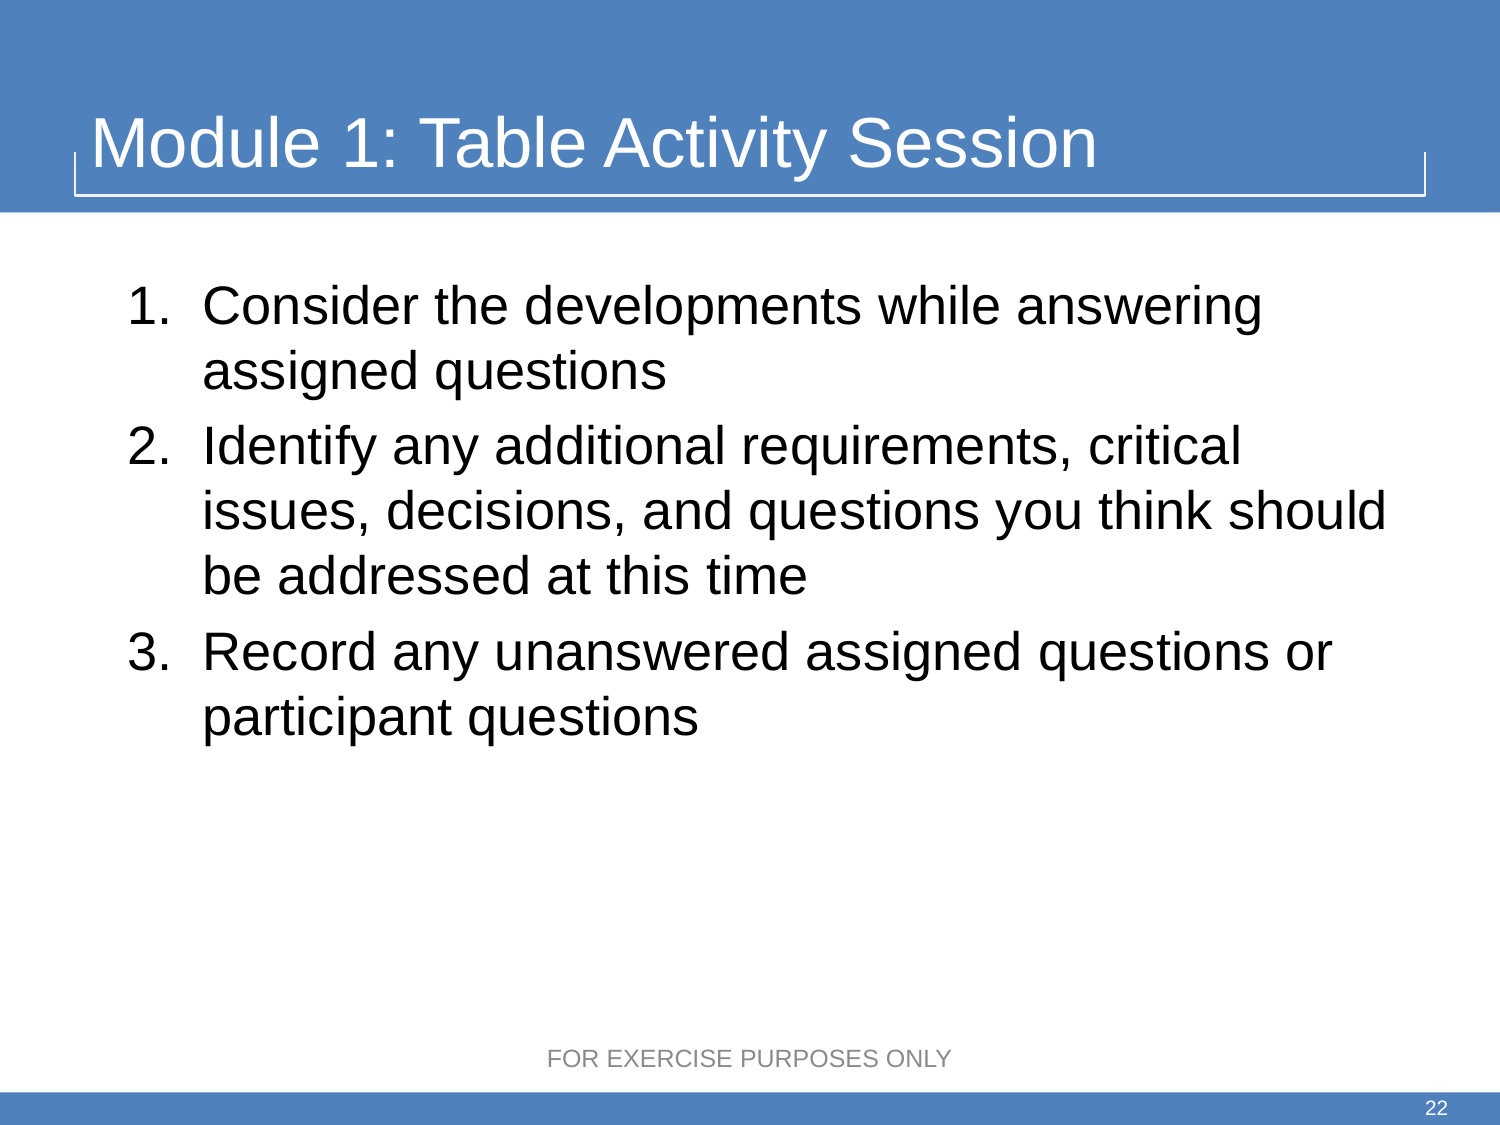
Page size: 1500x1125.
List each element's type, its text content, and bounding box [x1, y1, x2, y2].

list Consider the developments while answering assigned questions Identify any additional requirements, critical issues, decisions, and questions you think should be addressed at this time Record any unanswered assigned questions or participant questions [74, 262, 1426, 1006]
footer FOR EXERCISE PURPOSES ONLY [512, 1042, 988, 1103]
title Module 1: Table Activity Session [74, 44, 1426, 233]
